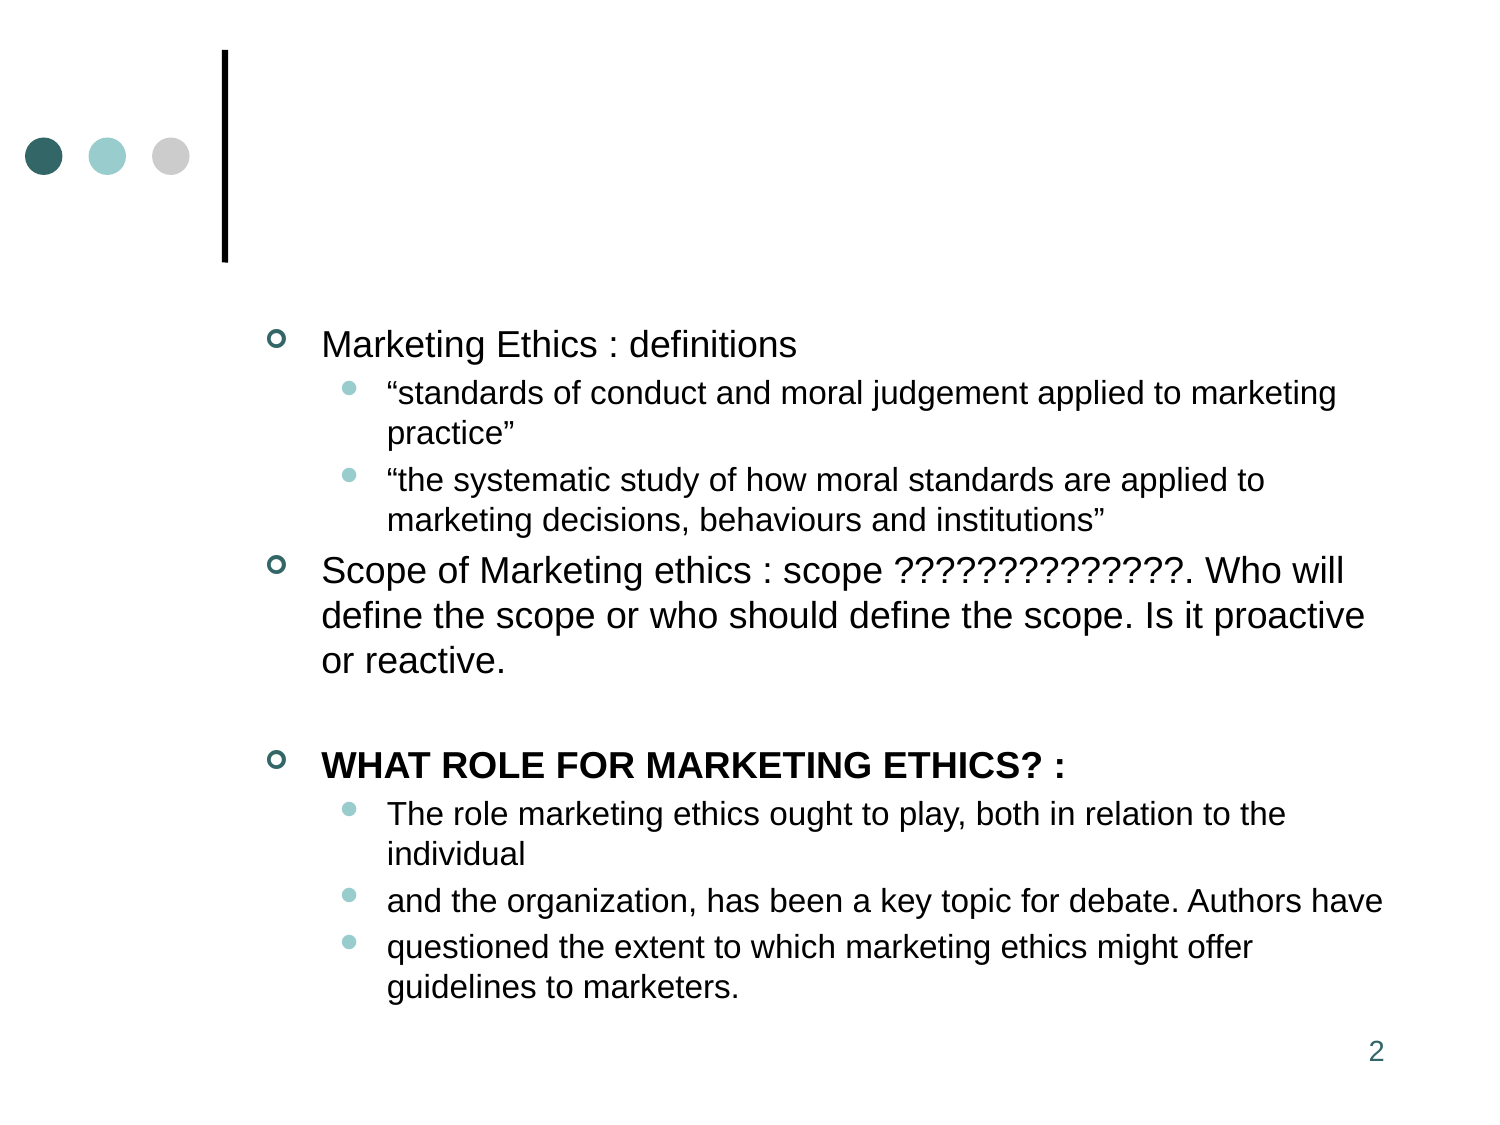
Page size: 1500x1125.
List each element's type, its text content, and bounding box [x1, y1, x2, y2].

slide_number 2 [1187, 1025, 1400, 1100]
list Marketing Ethics : definitions “standards of conduct and moral judgement applied to marketing practice” “the systematic study of how moral standards are applied to marketing decisions, behaviours and institutions” Scope of Marketing ethics : scope ??????????????. Who will define the scope or who should define the scope. Is it proactive or reactive. WHAT ROLE FOR MARKETING ETHICS? : The role marketing ethics ought to play, both in relation to the individual and the organization, has been a key topic for debate. Authors have questioned the extent to which marketing ethics might offer guidelines to marketers. [249, 312, 1400, 988]
